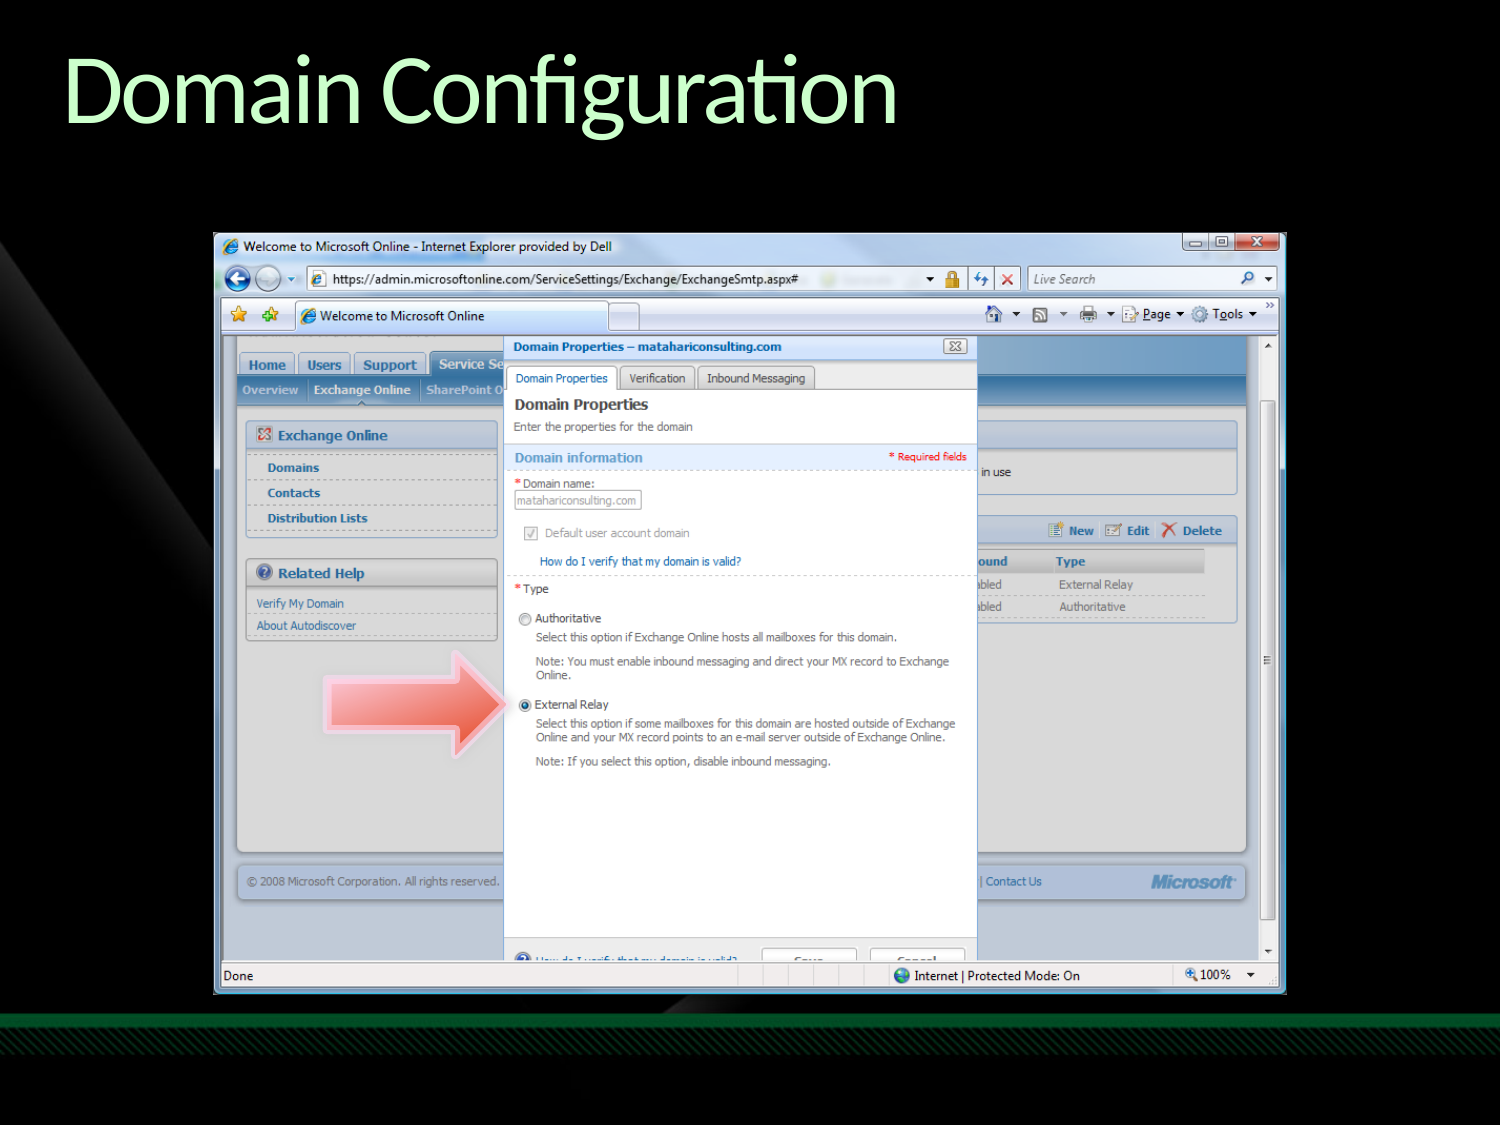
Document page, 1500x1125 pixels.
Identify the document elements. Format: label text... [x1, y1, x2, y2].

picture [0, 0, 1500, 1125]
title Domain Configuration [62, 37, 1438, 147]
